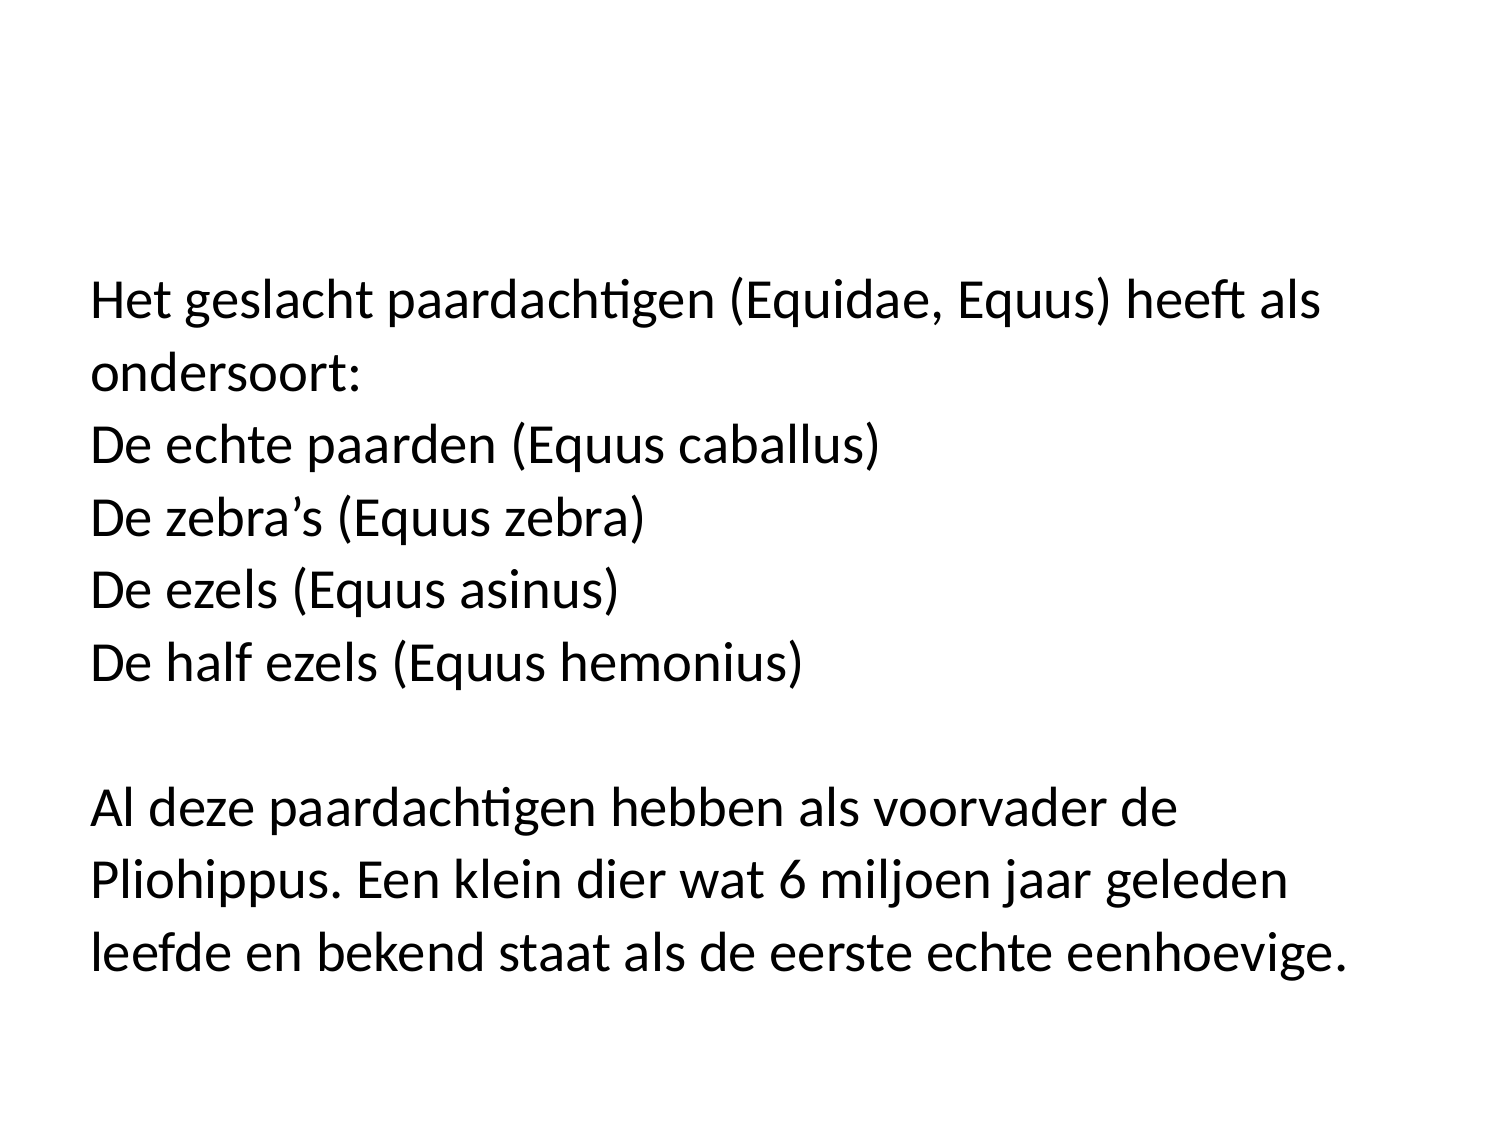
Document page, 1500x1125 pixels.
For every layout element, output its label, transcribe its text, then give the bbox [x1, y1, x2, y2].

list Het geslacht paardachtigen (Equidae, Equus) heeft als ondersoort: De echte paarden (Equus caballus) De zebra’s (Equus zebra) De ezels (Equus asinus) De half ezels (Equus hemonius) Al deze paardachtigen hebben als voorvader de Pliohippus. Een klein dier wat 6 miljoen jaar geleden leefde en bekend staat als de eerste echte eenhoevige. [75, 262, 1425, 1005]
